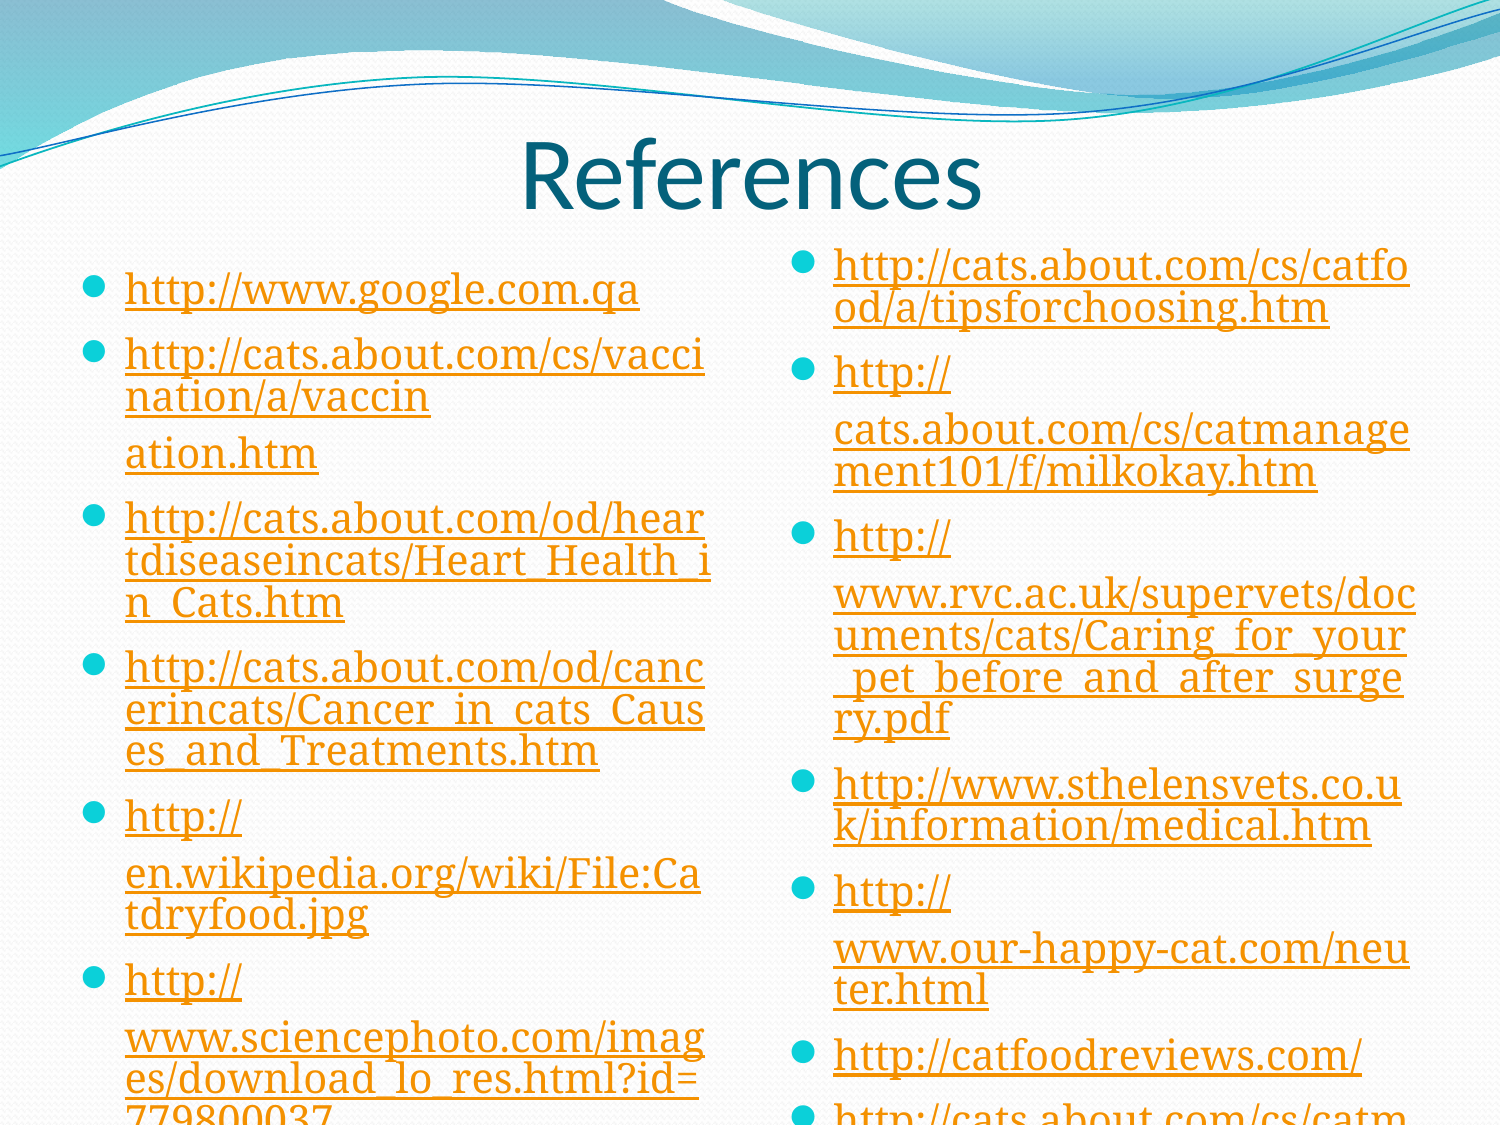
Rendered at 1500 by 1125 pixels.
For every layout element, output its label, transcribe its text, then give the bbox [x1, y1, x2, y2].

list http://cats.about.com/cs/catfood/a/tipsforchoosing.htm http://cats.about.com/cs/catmanagement101/f/milkokay.htm http://www.rvc.ac.uk/supervets/documents/cats/Caring_for_your_pet_before_and_after_surgery.pdf http://www.sthelensvets.co.uk/information/medical.htm http://www.our-happy-cat.com/neuter.html http://catfoodreviews.com/ http://cats.about.com/cs/catmanagement101/f/lifespan_cats.htm [773, 231, 1437, 960]
list http://www.google.com.qa http://cats.about.com/cs/vaccination/a/vaccination.htm http://cats.about.com/od/heartdiseaseincats/Heart_Health_in_Cats.htm http://cats.about.com/od/cancerincats/Cancer_in_cats_Causes_and_Treatments.htm http://en.wikipedia.org/wiki/File:Catdryfood.jpg http://www.sciencephoto.com/images/download_lo_res.html?id=779800037 http://www.catsinqatar.com http://www.blurtit.com/q593189.html http://en.wikipedia.org/wiki/Cat [64, 255, 728, 1094]
title References [76, 42, 1427, 231]
